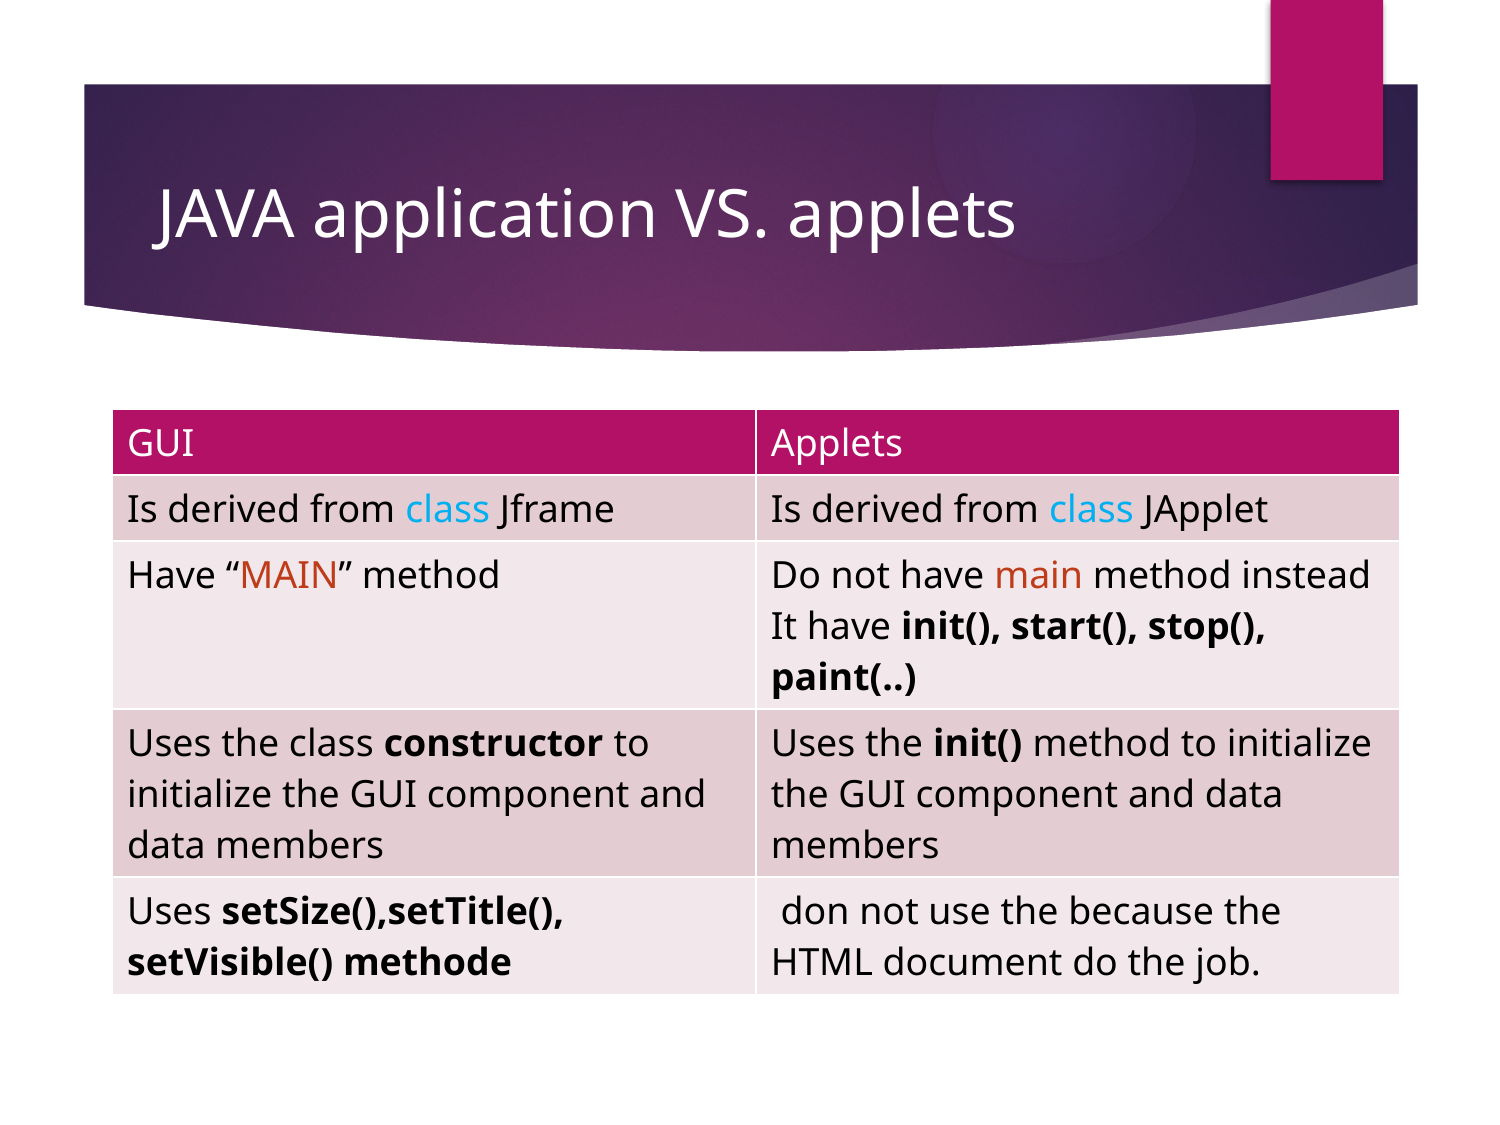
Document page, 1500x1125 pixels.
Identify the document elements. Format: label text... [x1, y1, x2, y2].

table_header Applets [757, 410, 1399, 474]
table_header GUI [113, 410, 755, 474]
table_cell Have “MAIN” method [113, 542, 755, 708]
table_cell Is derived from class Jframe [113, 476, 755, 540]
title JAVA application VS. applets [142, 152, 1183, 269]
table_cell Uses setSize(),setTitle(), setVisible() methode [113, 878, 755, 994]
table_cell Do not have main method instead It have init(), start(), stop(), paint(..) [757, 542, 1399, 708]
table_cell Uses the class constructor to initialize the GUI component and data members [113, 710, 755, 876]
table_cell Uses the init() method to initialize the GUI component and data members [757, 710, 1399, 876]
table_cell don not use the because the HTML document do the job. [757, 878, 1399, 994]
table_cell Is derived from class JApplet [757, 476, 1399, 540]
